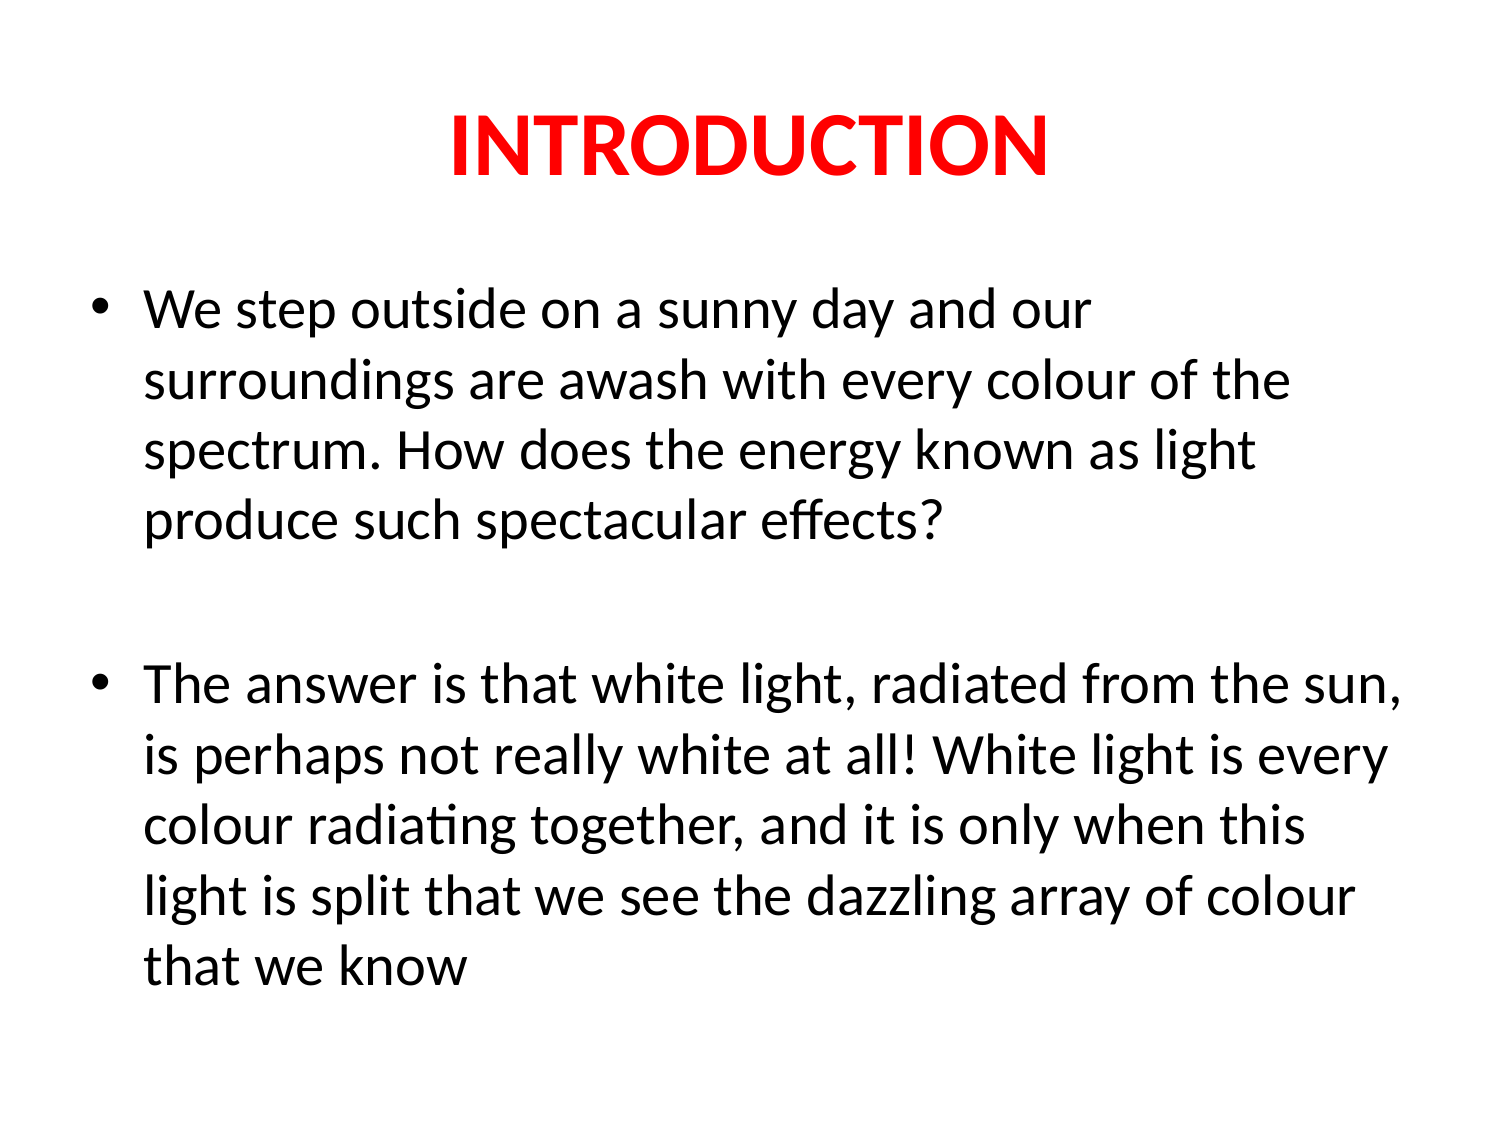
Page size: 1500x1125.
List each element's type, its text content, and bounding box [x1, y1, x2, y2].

title INTRODUCTION [75, 45, 1425, 233]
list We step outside on a sunny day and our surroundings are awash with every colour of the spectrum. How does the energy known as light produce such spectacular effects? The answer is that white light, radiated from the sun, is perhaps not really white at all! White light is every colour radiating together, and it is only when this light is split that we see the dazzling array of colour that we know [75, 262, 1425, 1005]
